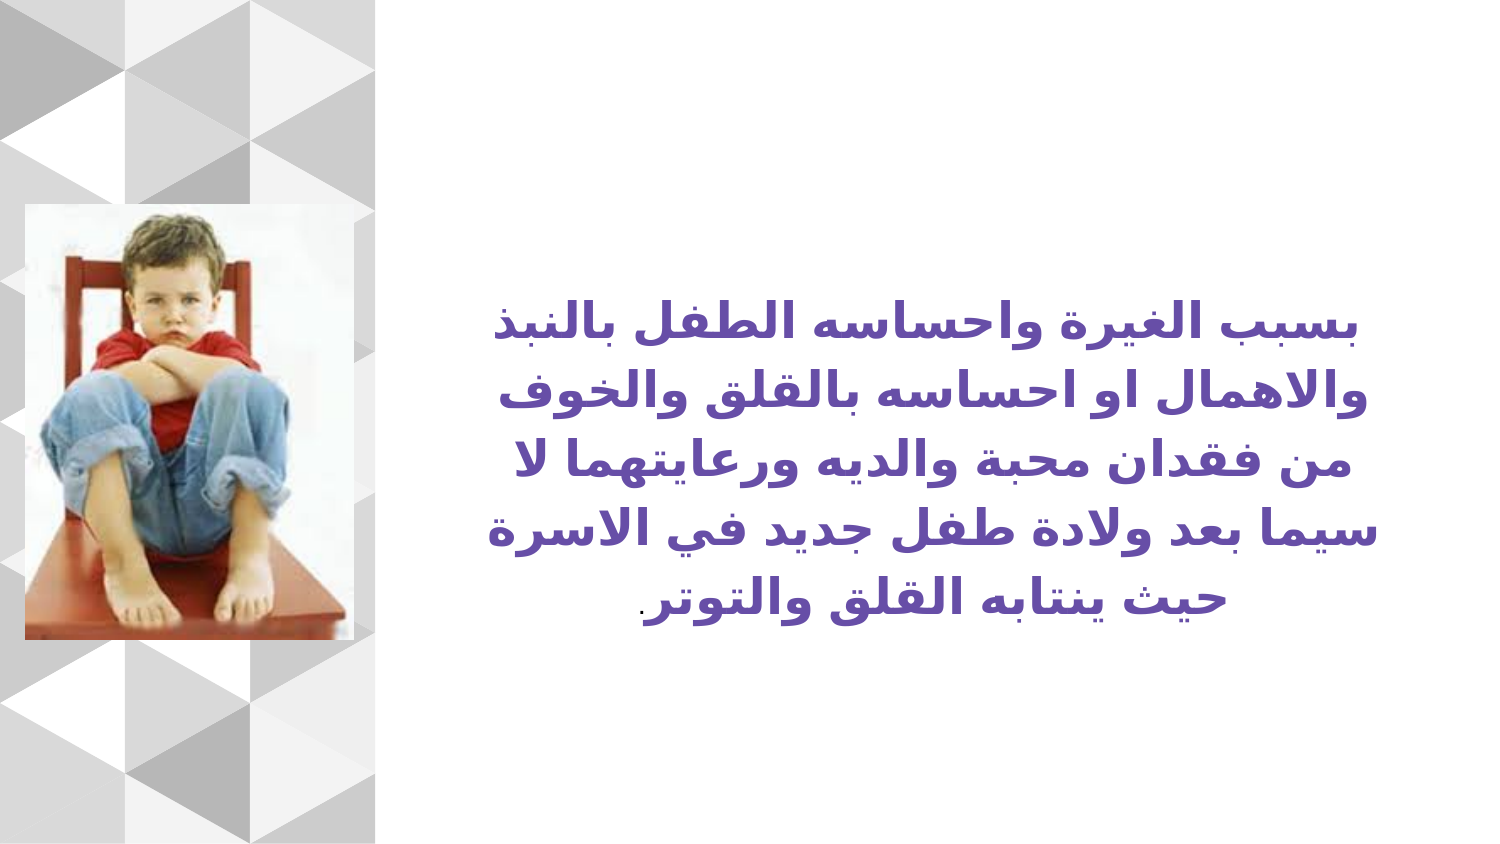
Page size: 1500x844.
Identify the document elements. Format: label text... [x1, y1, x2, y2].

picture [25, 204, 354, 640]
list بسبب الغيرة واحساسه الطفل بالنبذ والاهمال او احساسه بالقلق والخوف من فقدان محبة والديه ورعايتهما لا سيما بعد ولادة طفل جديد في الاسرة حيث ينتابه القلق والتوتر. [463, 204, 1406, 640]
